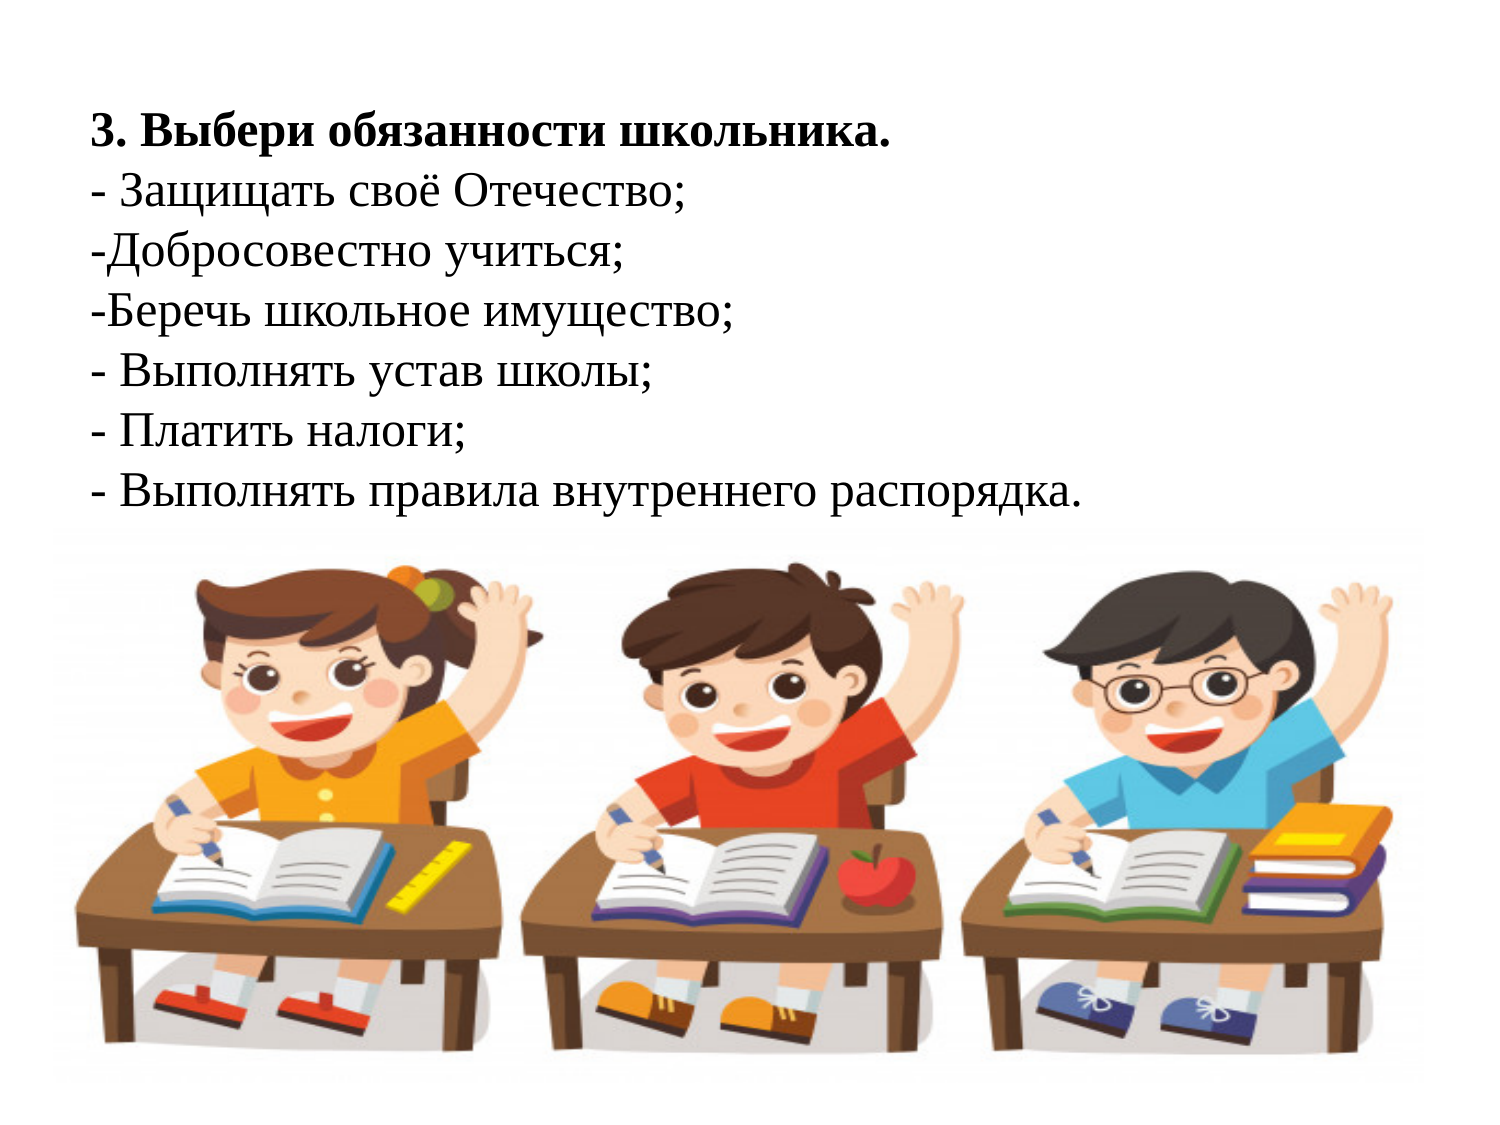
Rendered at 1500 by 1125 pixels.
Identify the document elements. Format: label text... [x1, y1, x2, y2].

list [52, 526, 1424, 1083]
title 3. Выбери обязанности школьника. - Защищать своё Отечество; -Добросовестно учиться; -Беречь школьное имущество; - Выполнять устав школы; - Платить налоги; - Выполнять правила внутреннего распорядка. [74, 66, 1426, 528]
